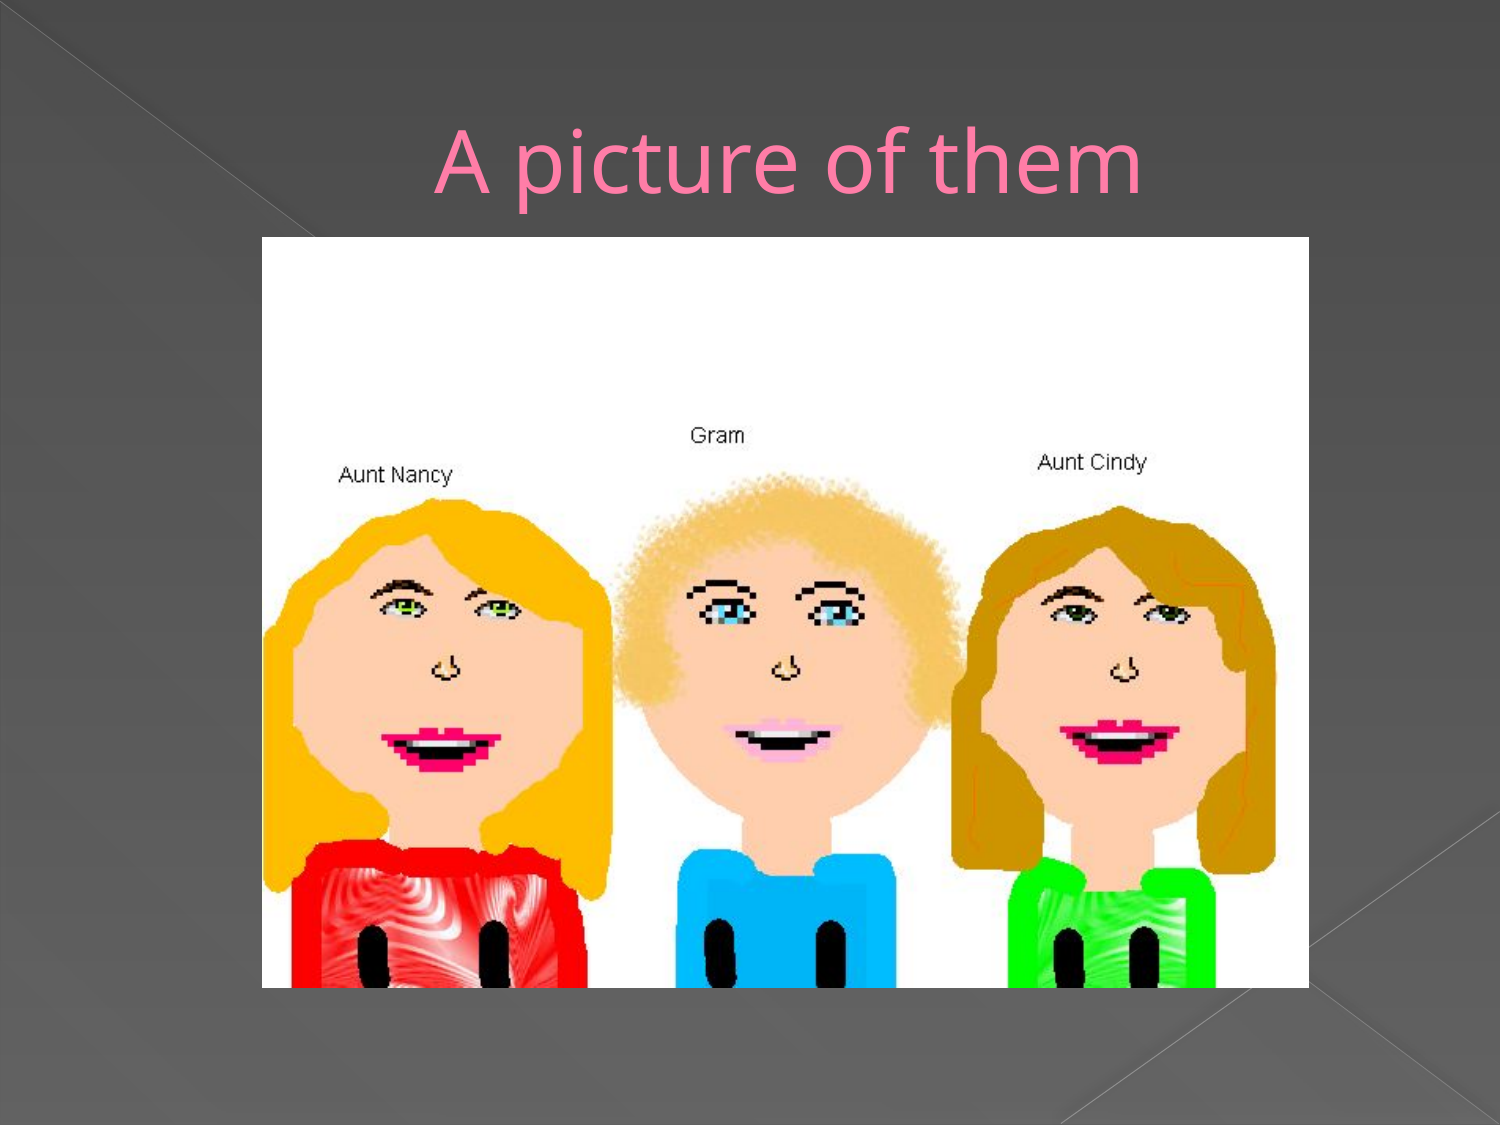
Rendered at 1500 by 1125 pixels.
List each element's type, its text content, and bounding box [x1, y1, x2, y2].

title A picture of them [75, 43, 1425, 274]
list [262, 237, 1309, 988]
